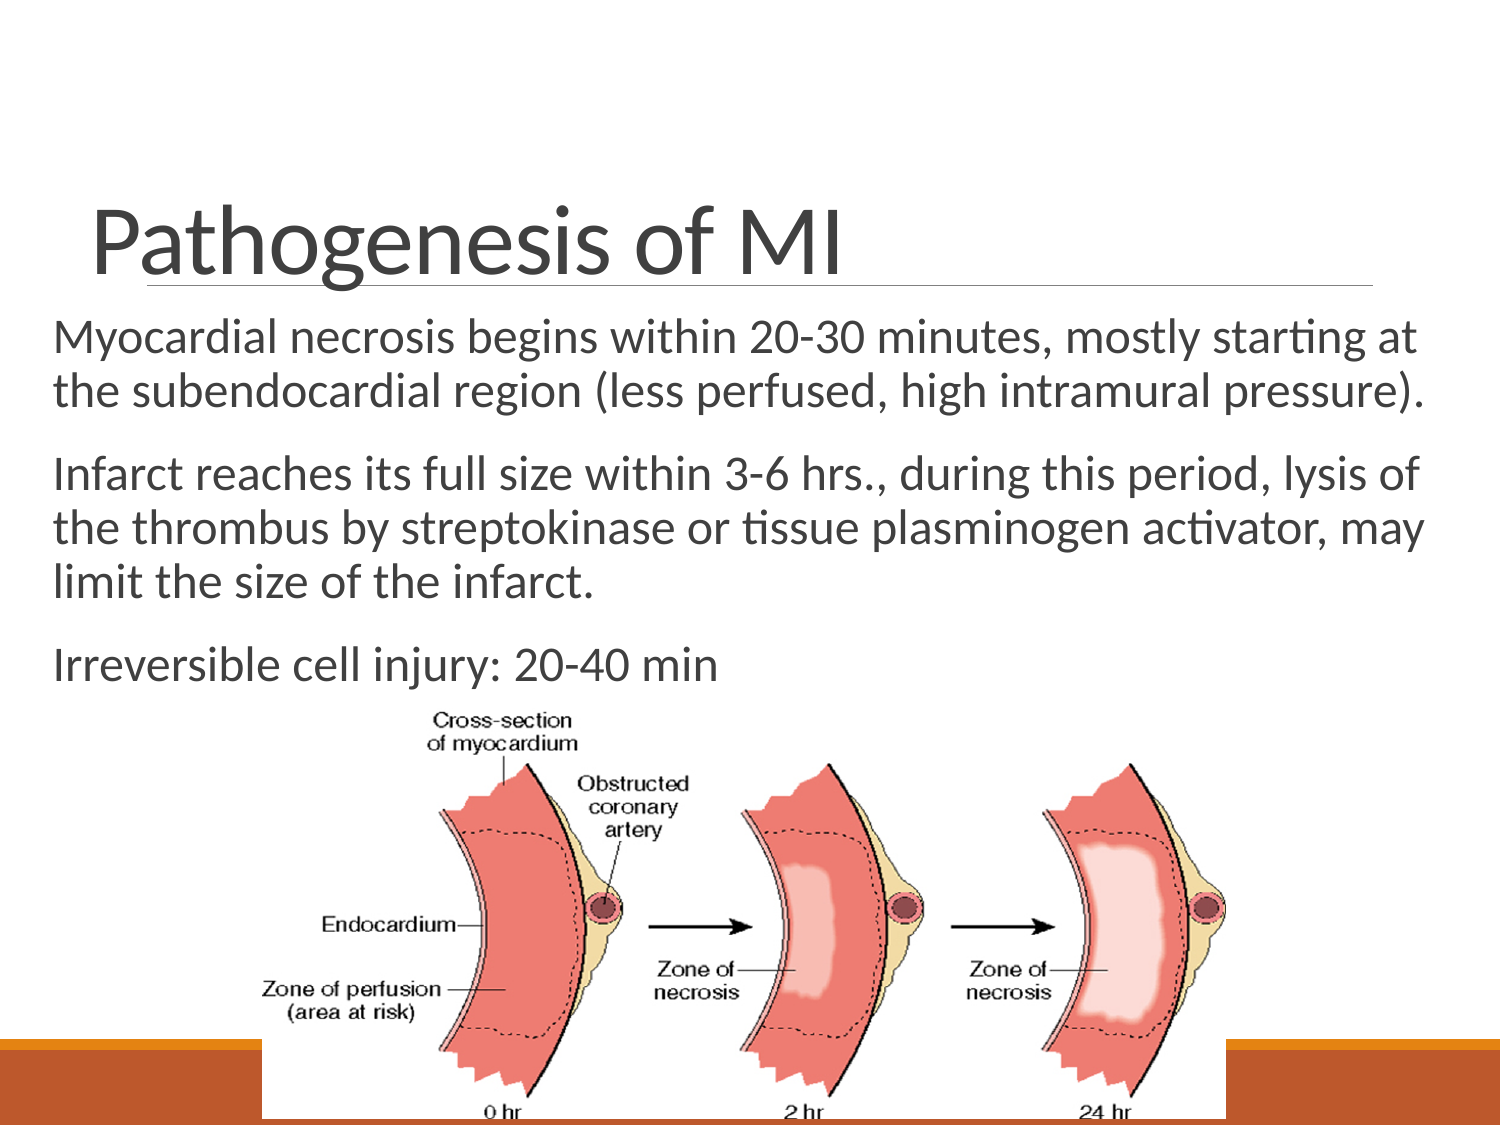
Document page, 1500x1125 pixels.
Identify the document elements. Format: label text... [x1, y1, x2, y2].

list Myocardial necrosis begins within 20-30 minutes, mostly starting at the subendocardial region (less perfused, high intramural pressure). Infarct reaches its full size within 3-6 hrs., during this period, lysis of the thrombus by streptokinase or tissue plasminogen activator, may limit the size of the infarct. Irreversible cell injury: 20-40 min [37, 302, 1450, 788]
title Pathogenesis of MI [75, 64, 1313, 302]
picture [261, 698, 1226, 1120]
